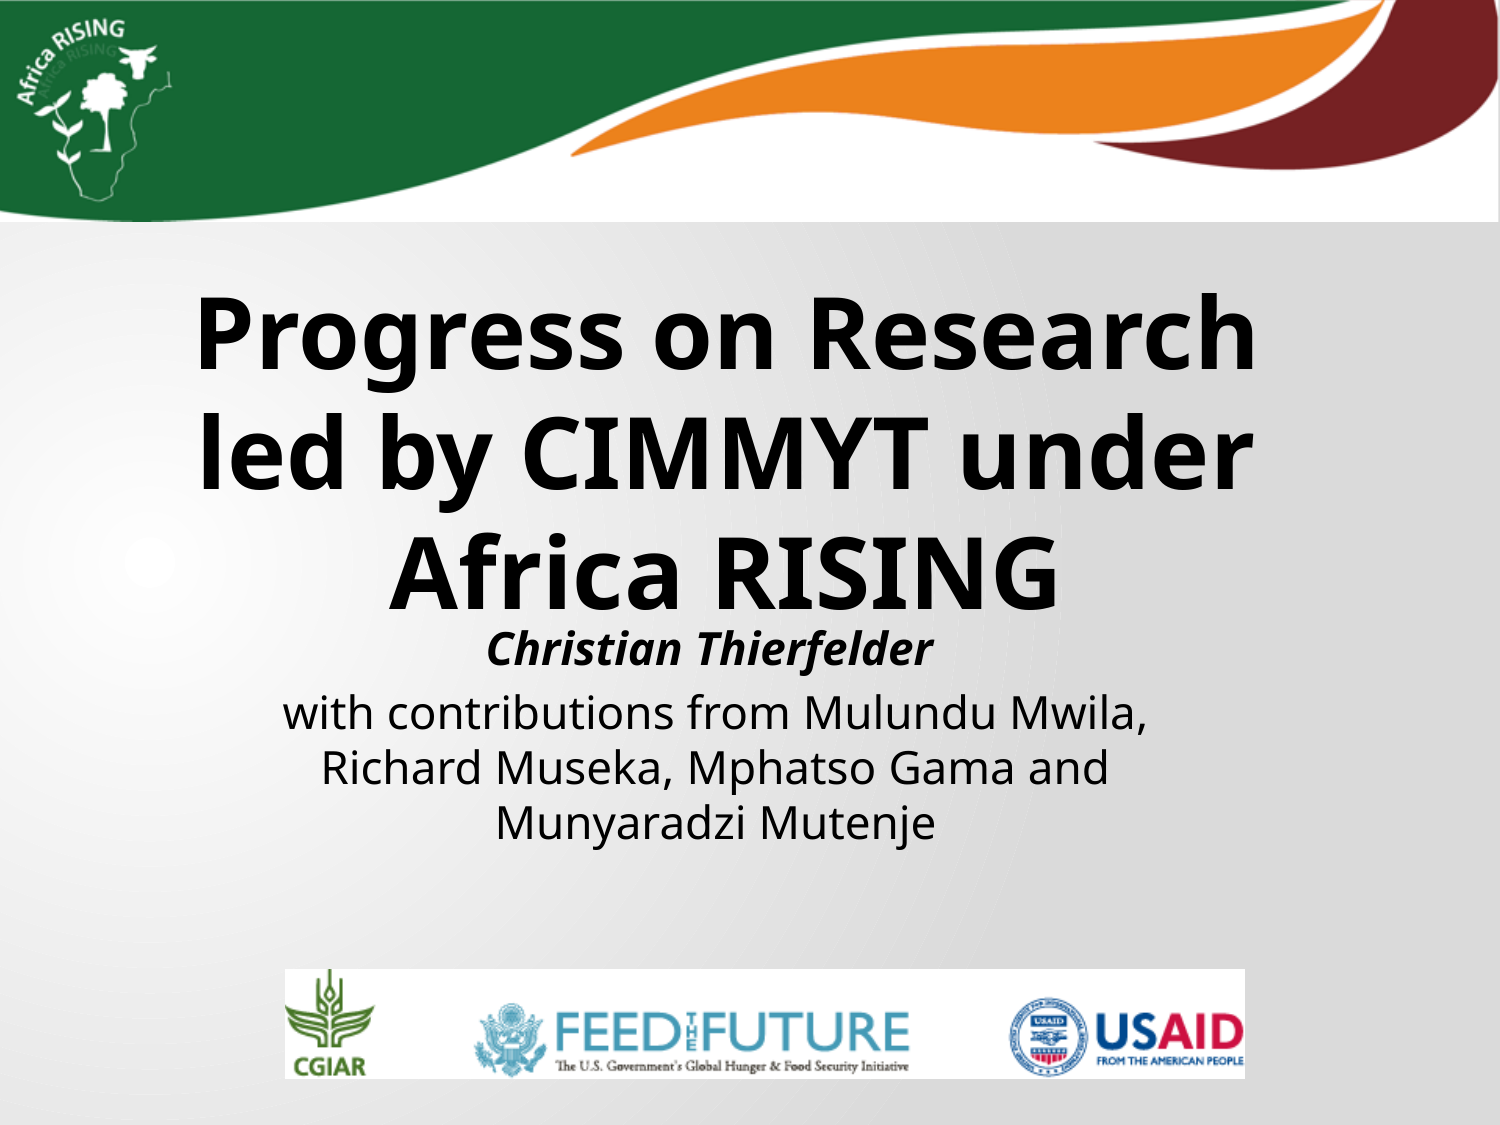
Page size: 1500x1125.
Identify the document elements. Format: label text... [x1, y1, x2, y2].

picture [0, 0, 1499, 222]
list Christian Thierfelder with contributions from Mulundu Mwila, Richard Museka, Mphatso Gama and Munyaradzi Mutenje [225, 612, 1188, 813]
picture [285, 969, 1245, 1079]
list Progress on Research led by CIMMYT under Africa RISING [75, 262, 1360, 450]
